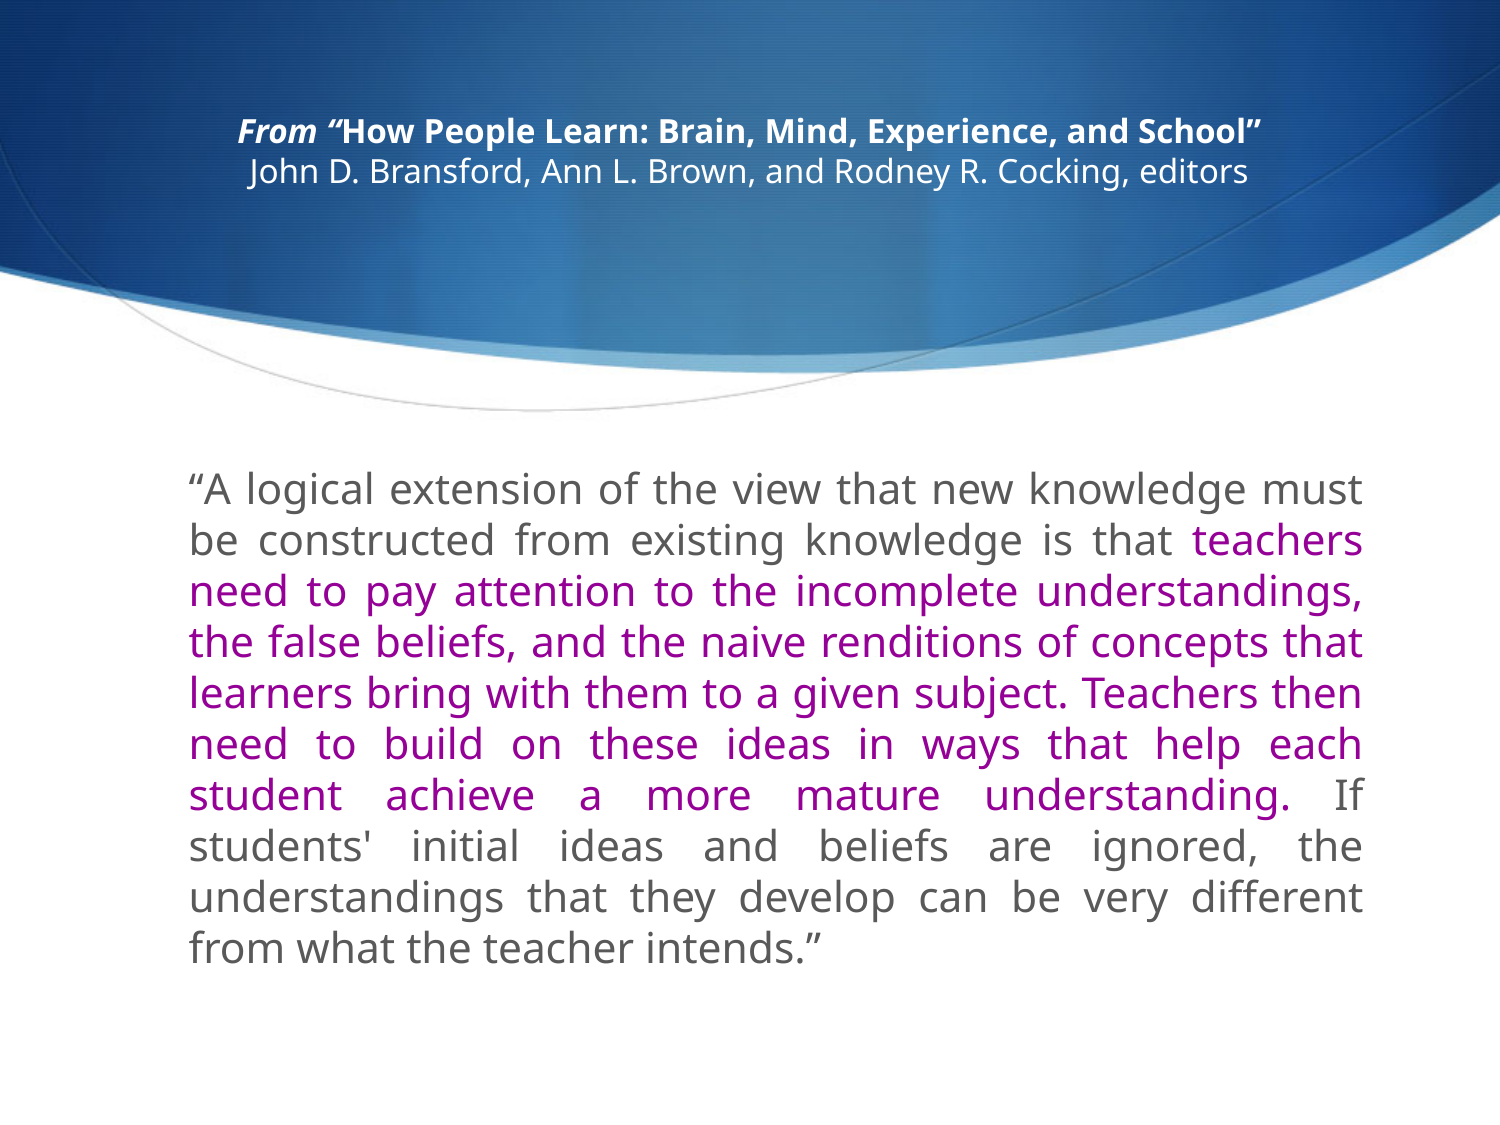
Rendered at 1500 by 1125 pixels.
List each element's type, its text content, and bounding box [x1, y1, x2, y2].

picture [0, 0, 1500, 1125]
title From “How People Learn: Brain, Mind, Experience, and School” John D. Bransford, Ann L. Brown, and Rodney R. Cocking, editors [75, 56, 1425, 245]
list “A logical extension of the view that new knowledge must be constructed from existing knowledge is that teachers need to pay attention to the incomplete understandings, the false beliefs, and the naive renditions of concepts that learners bring with them to a given subject. Teachers then need to build on these ideas in ways that help each student achieve a more mature understanding. If students' initial ideas and beliefs are ignored, the understandings that they develop can be very different from what the teacher intends.” [121, 454, 1379, 991]
